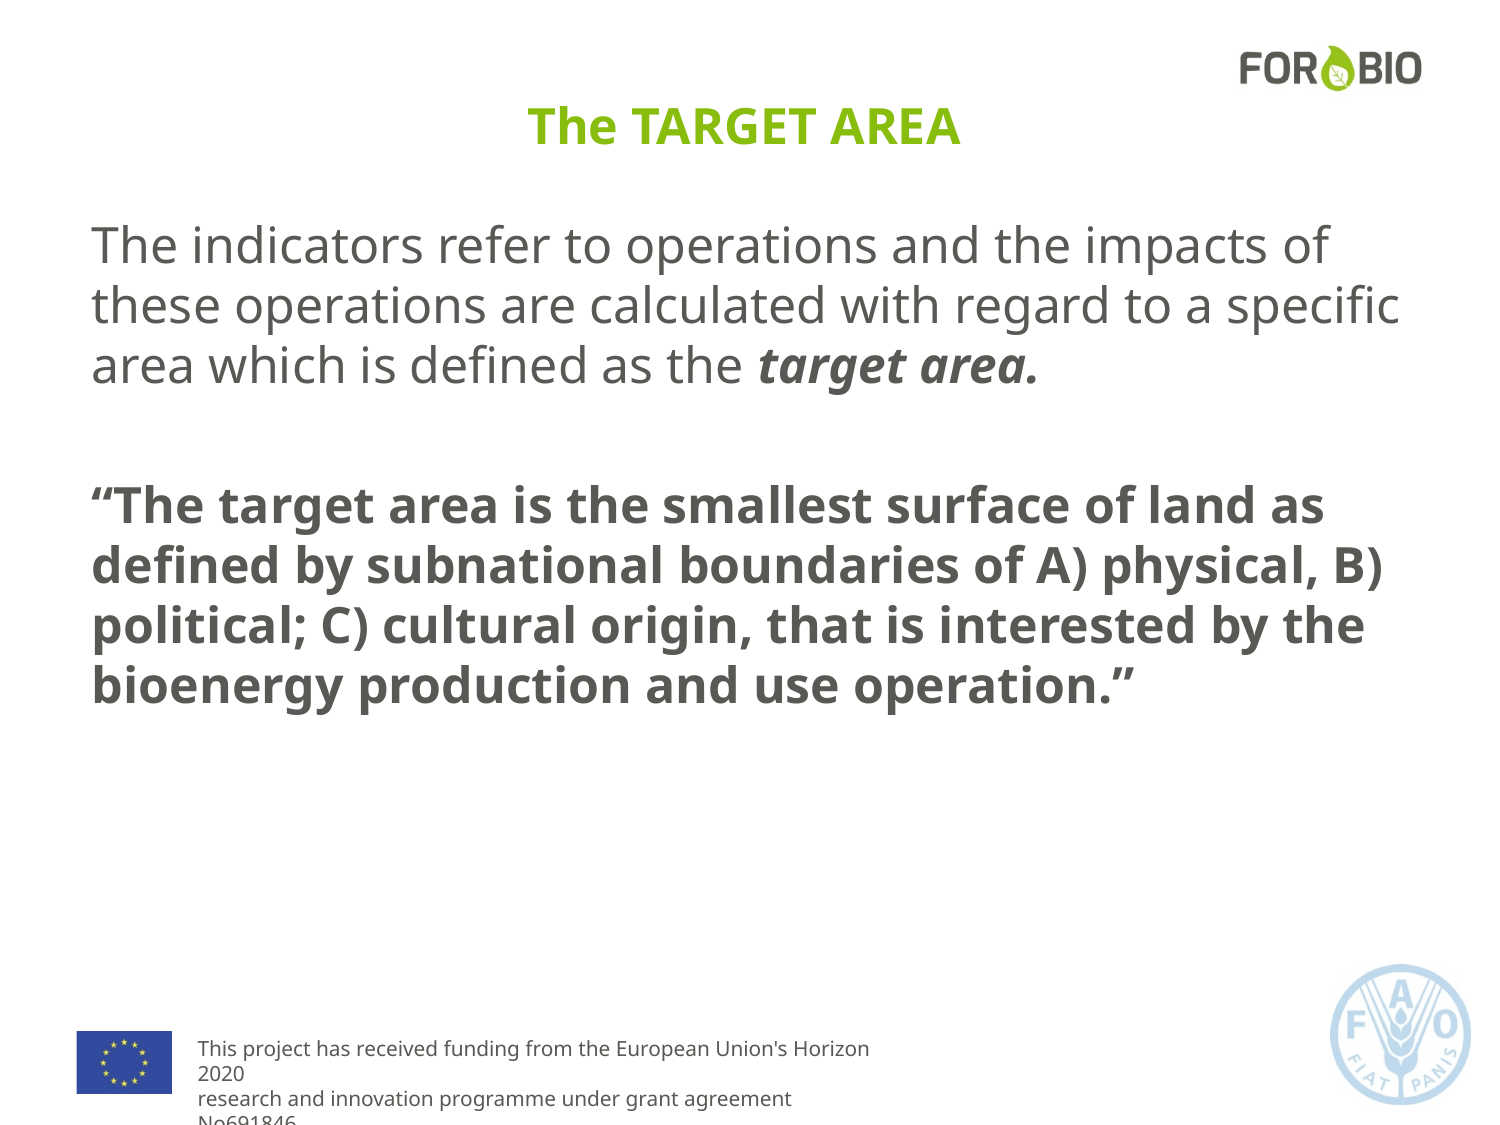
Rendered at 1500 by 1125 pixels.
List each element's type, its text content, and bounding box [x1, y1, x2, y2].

picture [1187, 23, 1473, 114]
picture [1330, 963, 1471, 1105]
picture [76, 1031, 172, 1094]
title The TARGET AREA [41, 54, 1447, 256]
list The indicators refer to operations and the impacts of these operations are calculated with regard to a specific area which is defined as the target area. “The target area is the smallest surface of land as defined by subnational boundaries of A) physical, B) political; C) cultural origin, that is interested by the bioenergy production and use operation.” [76, 256, 1427, 963]
